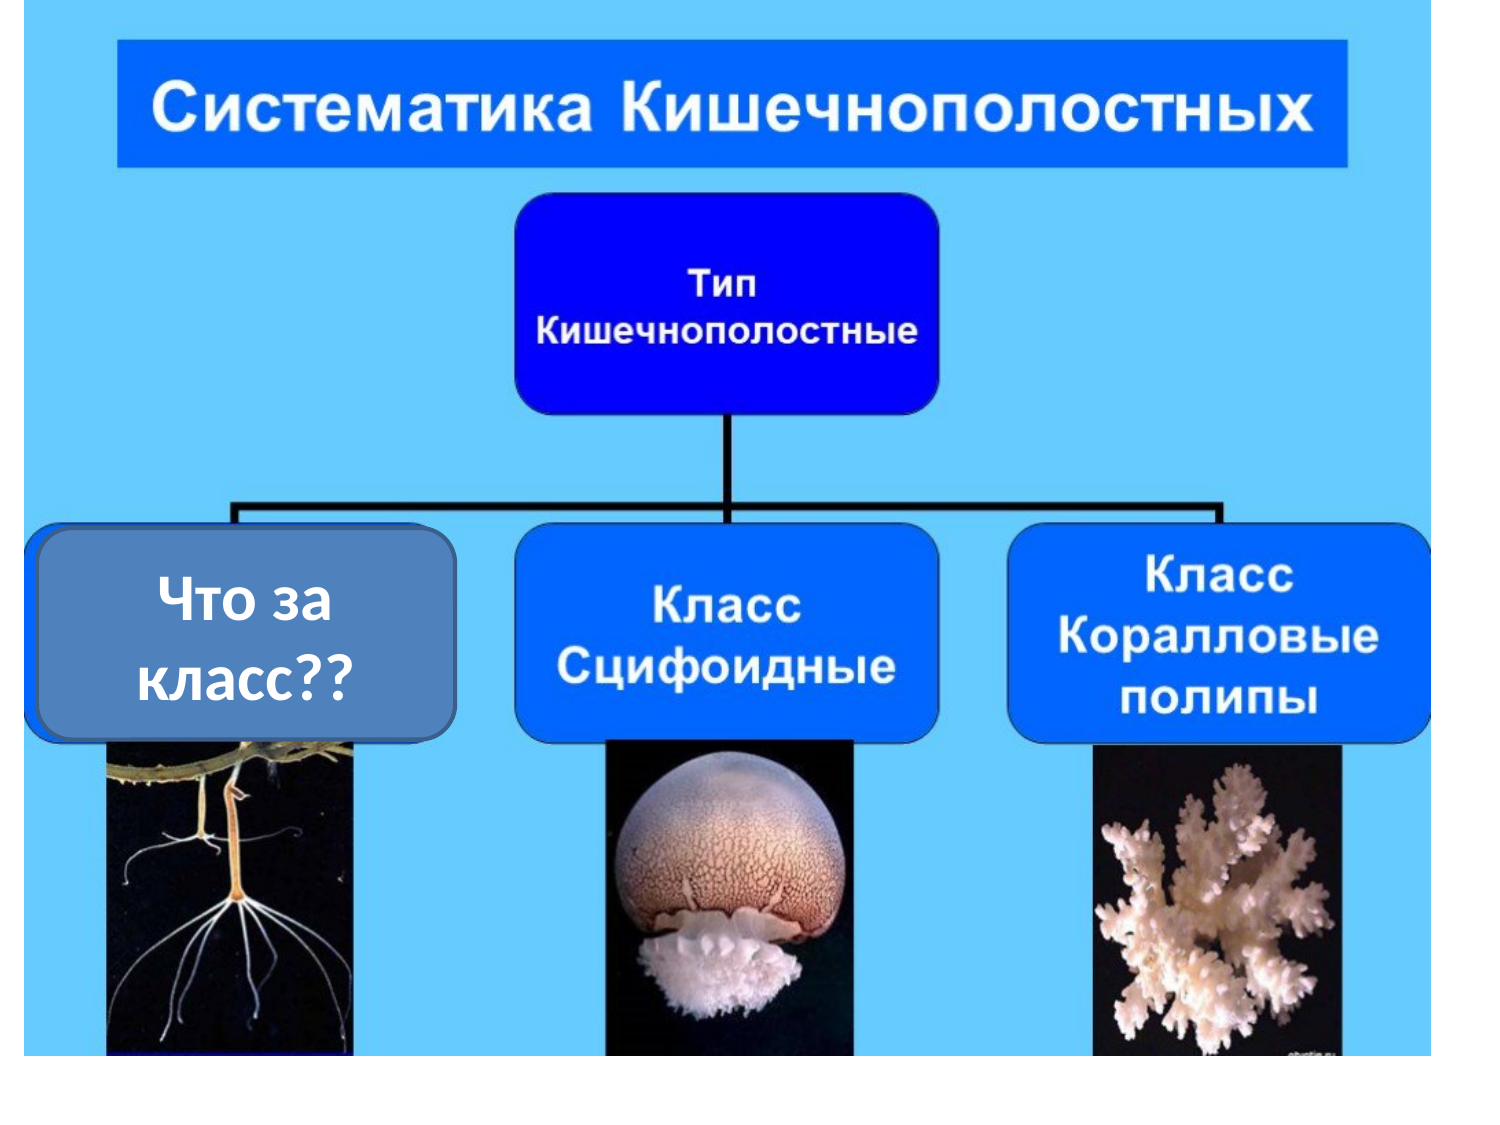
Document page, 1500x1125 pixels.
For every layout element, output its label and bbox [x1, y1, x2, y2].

picture [24, 0, 1432, 1056]
